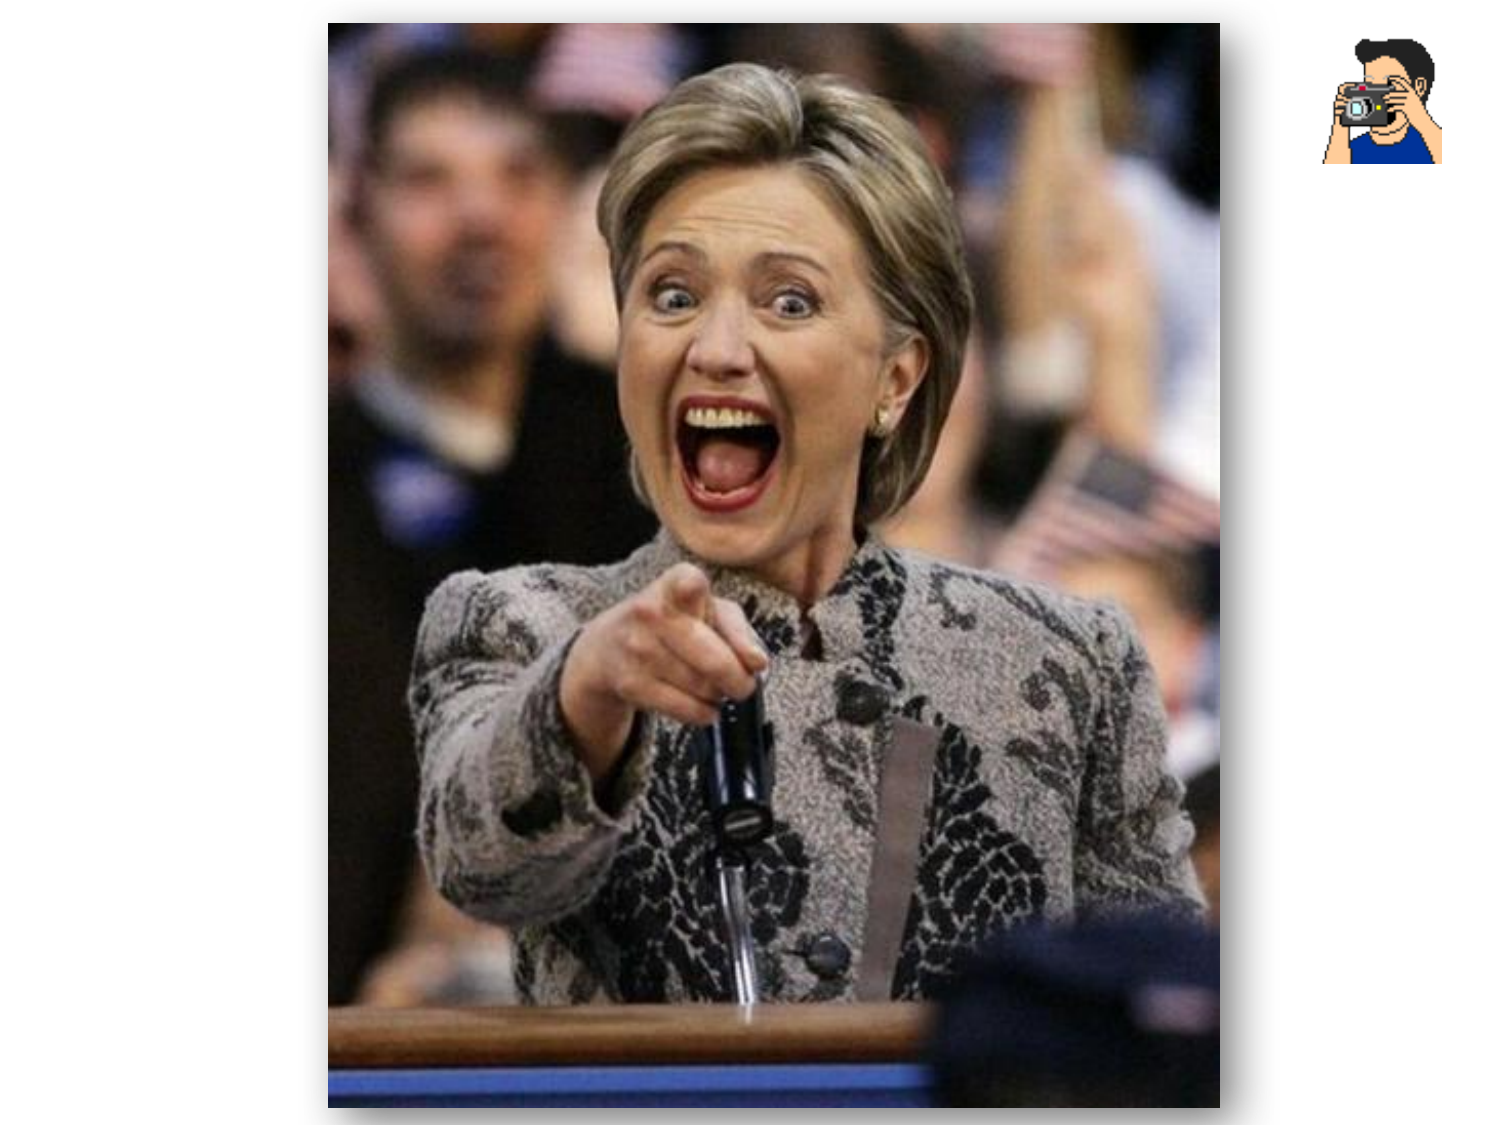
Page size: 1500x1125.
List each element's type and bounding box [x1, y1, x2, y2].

picture [327, 23, 1220, 1108]
picture [1312, 34, 1442, 165]
